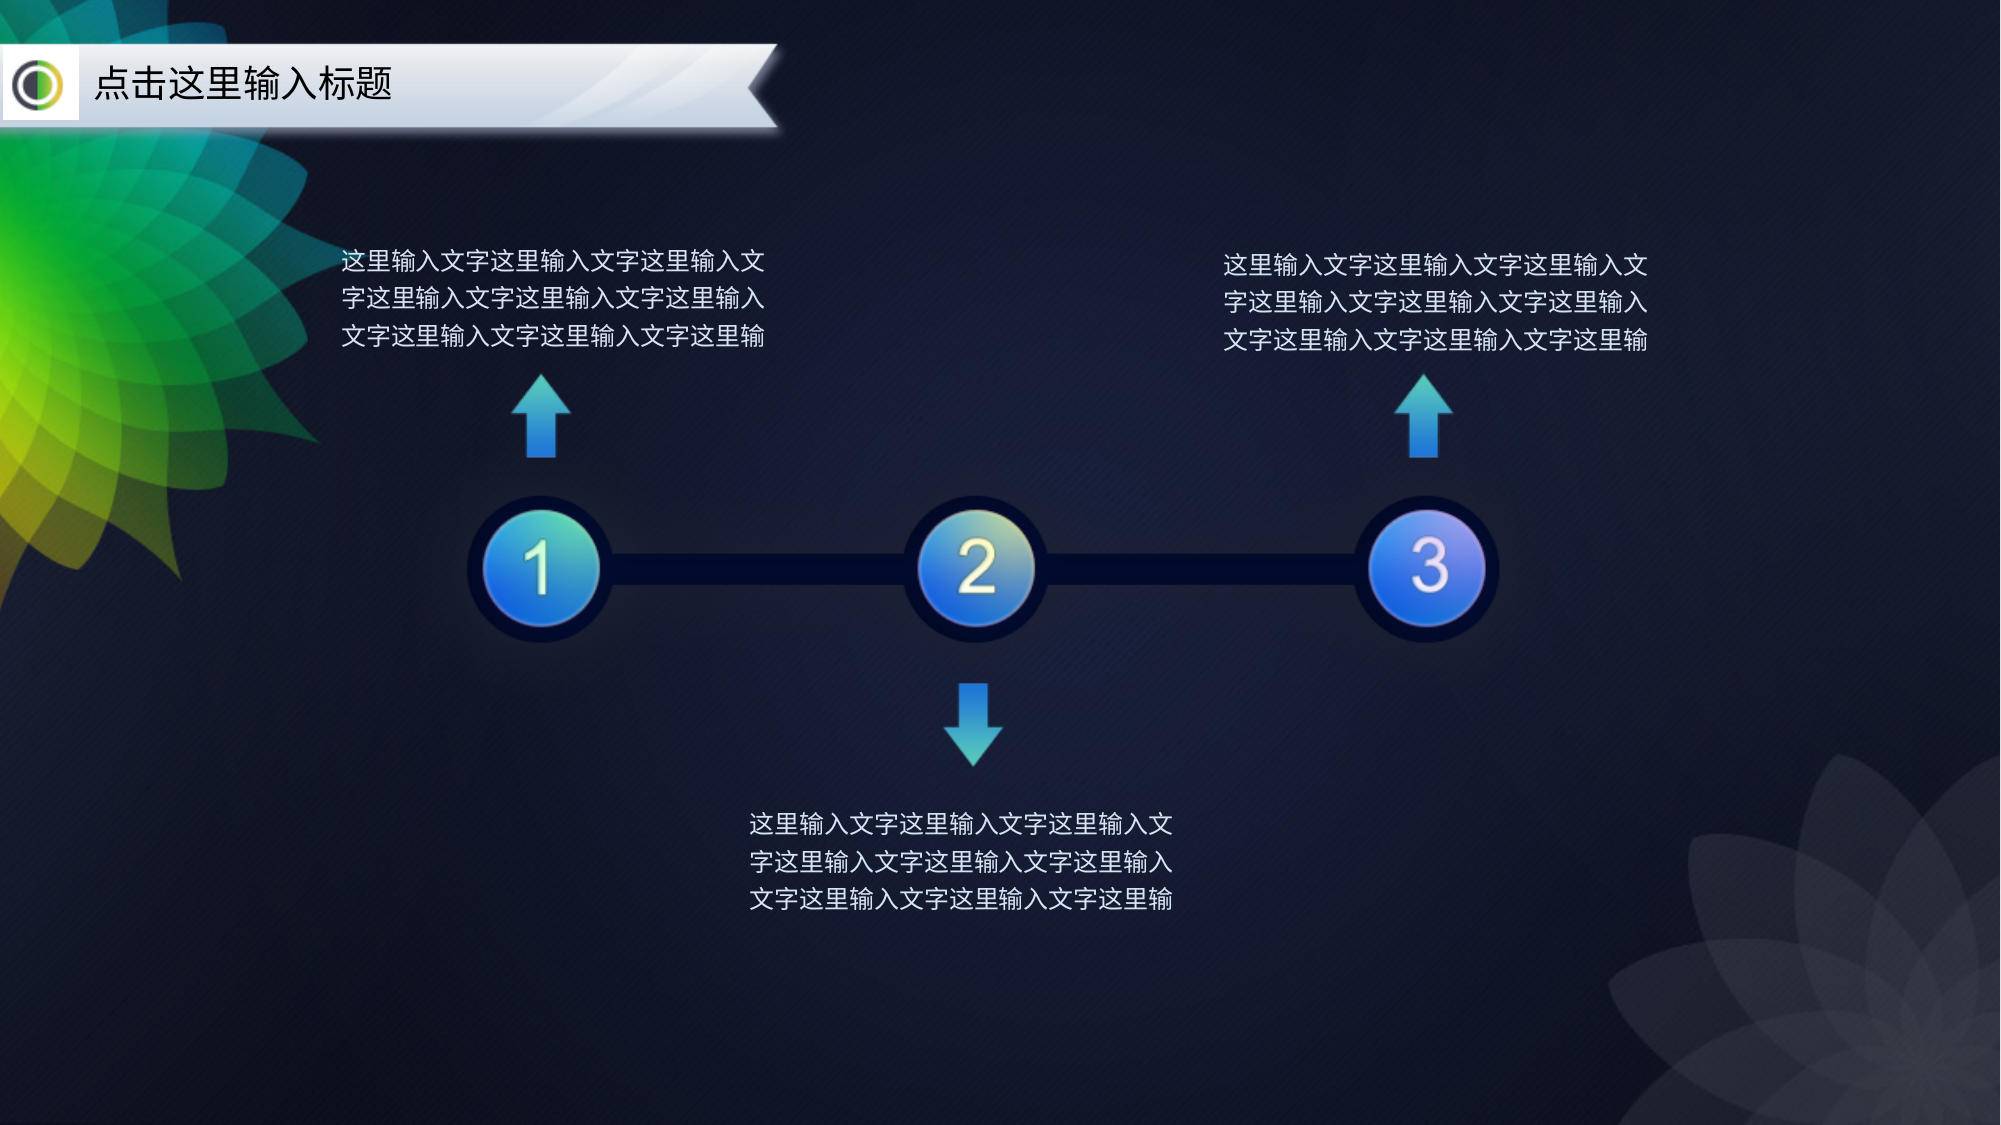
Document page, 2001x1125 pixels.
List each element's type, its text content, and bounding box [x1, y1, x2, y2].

text_box 这里输入文字这里输入文字这里输入文字这里输入文字这里输入文字这里输入文字这里输入文字这里输入文字这里输 [326, 230, 801, 358]
text_box 这里输入文字这里输入文字这里输入文字这里输入文字这里输入文字这里输入文字这里输入文字这里输入文字这里输 [1208, 234, 1684, 362]
picture [0, 0, 2001, 1125]
text_box 这里输入文字这里输入文字这里输入文字这里输入文字这里输入文字这里输入文字这里输入文字这里输入文字这里输 [734, 793, 1209, 921]
